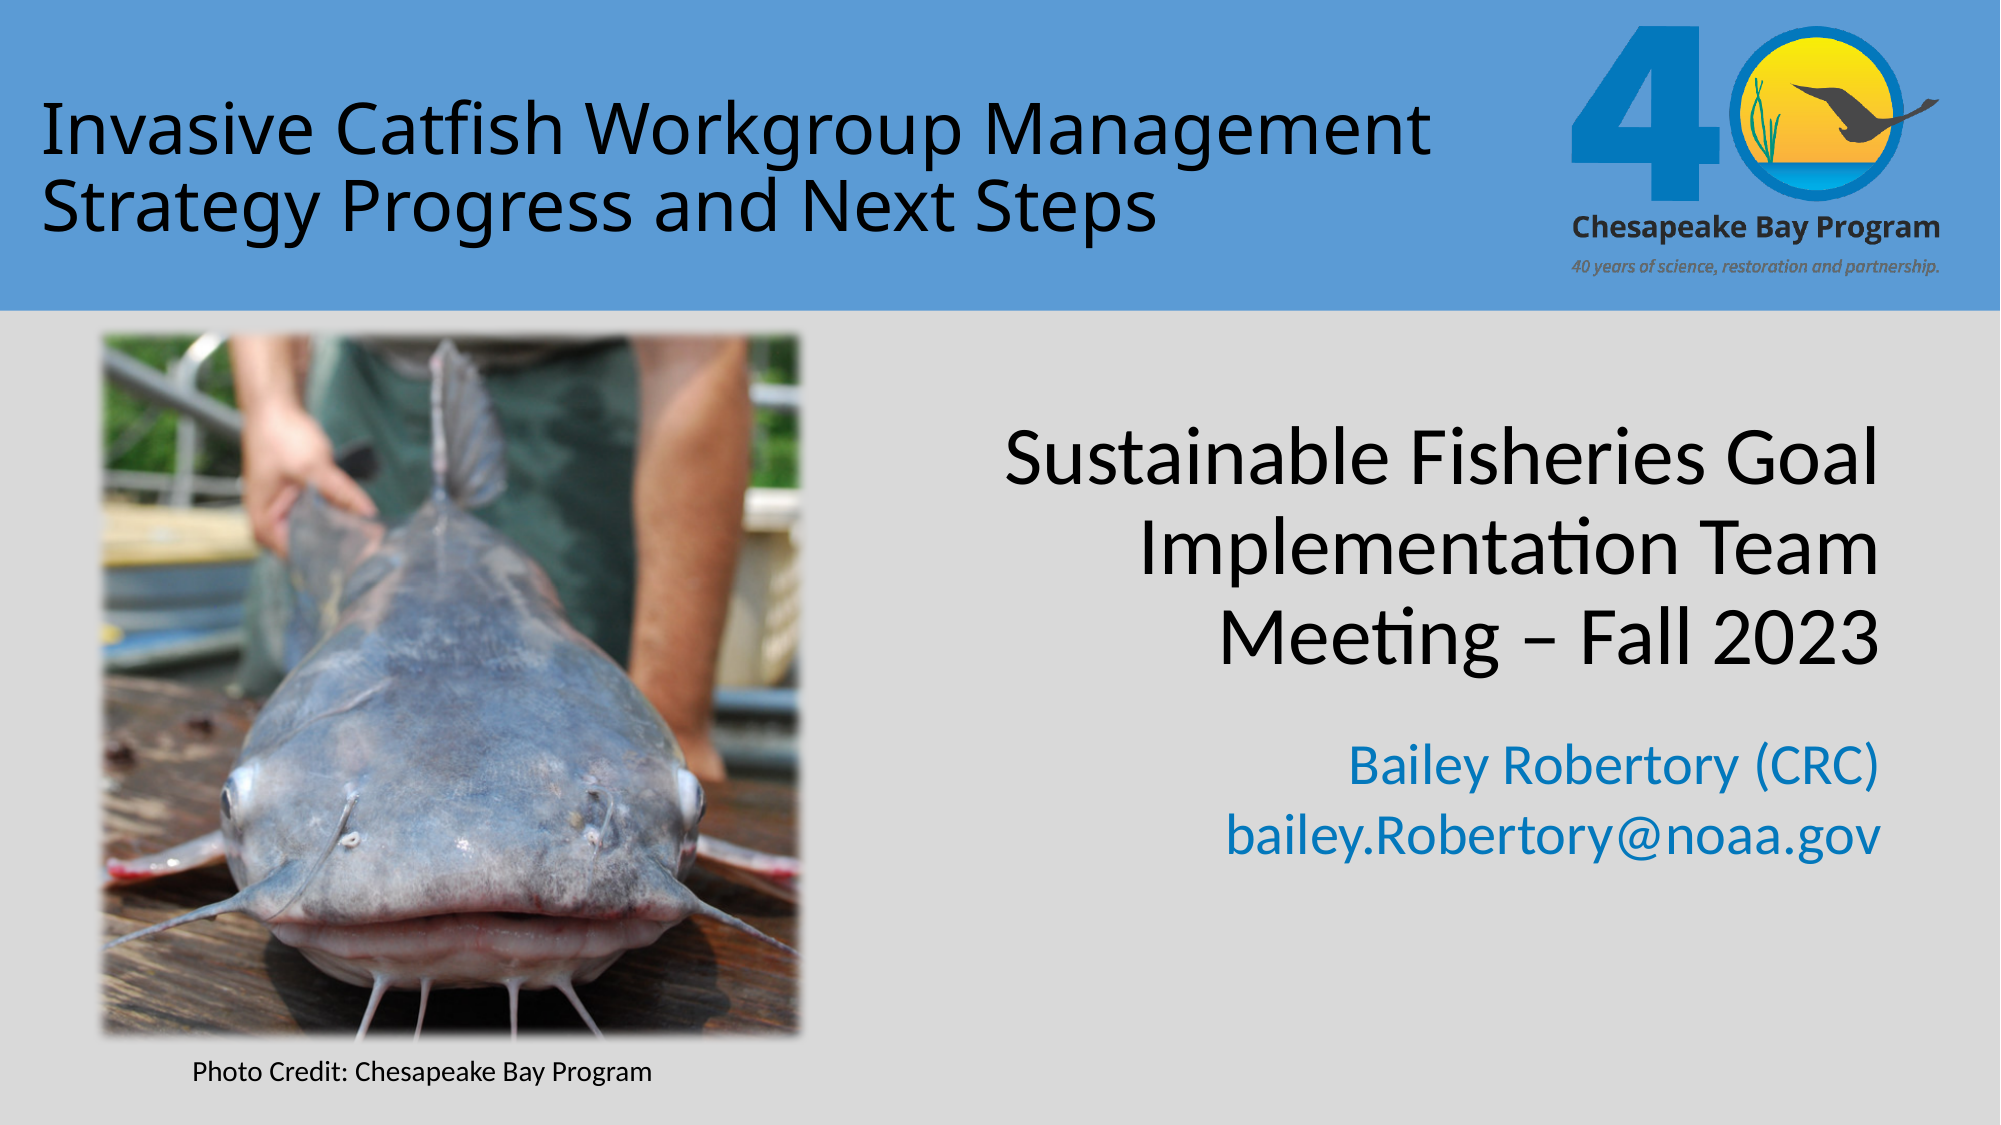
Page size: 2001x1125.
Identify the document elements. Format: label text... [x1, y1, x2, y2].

picture [93, 325, 809, 1045]
subtitle Sustainable Fisheries Goal Implementation Team Meeting – Fall 2023 [888, 405, 1897, 802]
text_box Bailey Robertory (CRC) bailey.Robertory@noaa.gov [896, 718, 1897, 874]
text_box [0, 0, 2000, 312]
picture [1565, 26, 1947, 279]
title Invasive Catfish Workgroup Management Strategy Progress and Next Steps [26, 56, 1489, 255]
text_box Photo Credit: Chesapeake Bay Program [177, 1045, 668, 1095]
